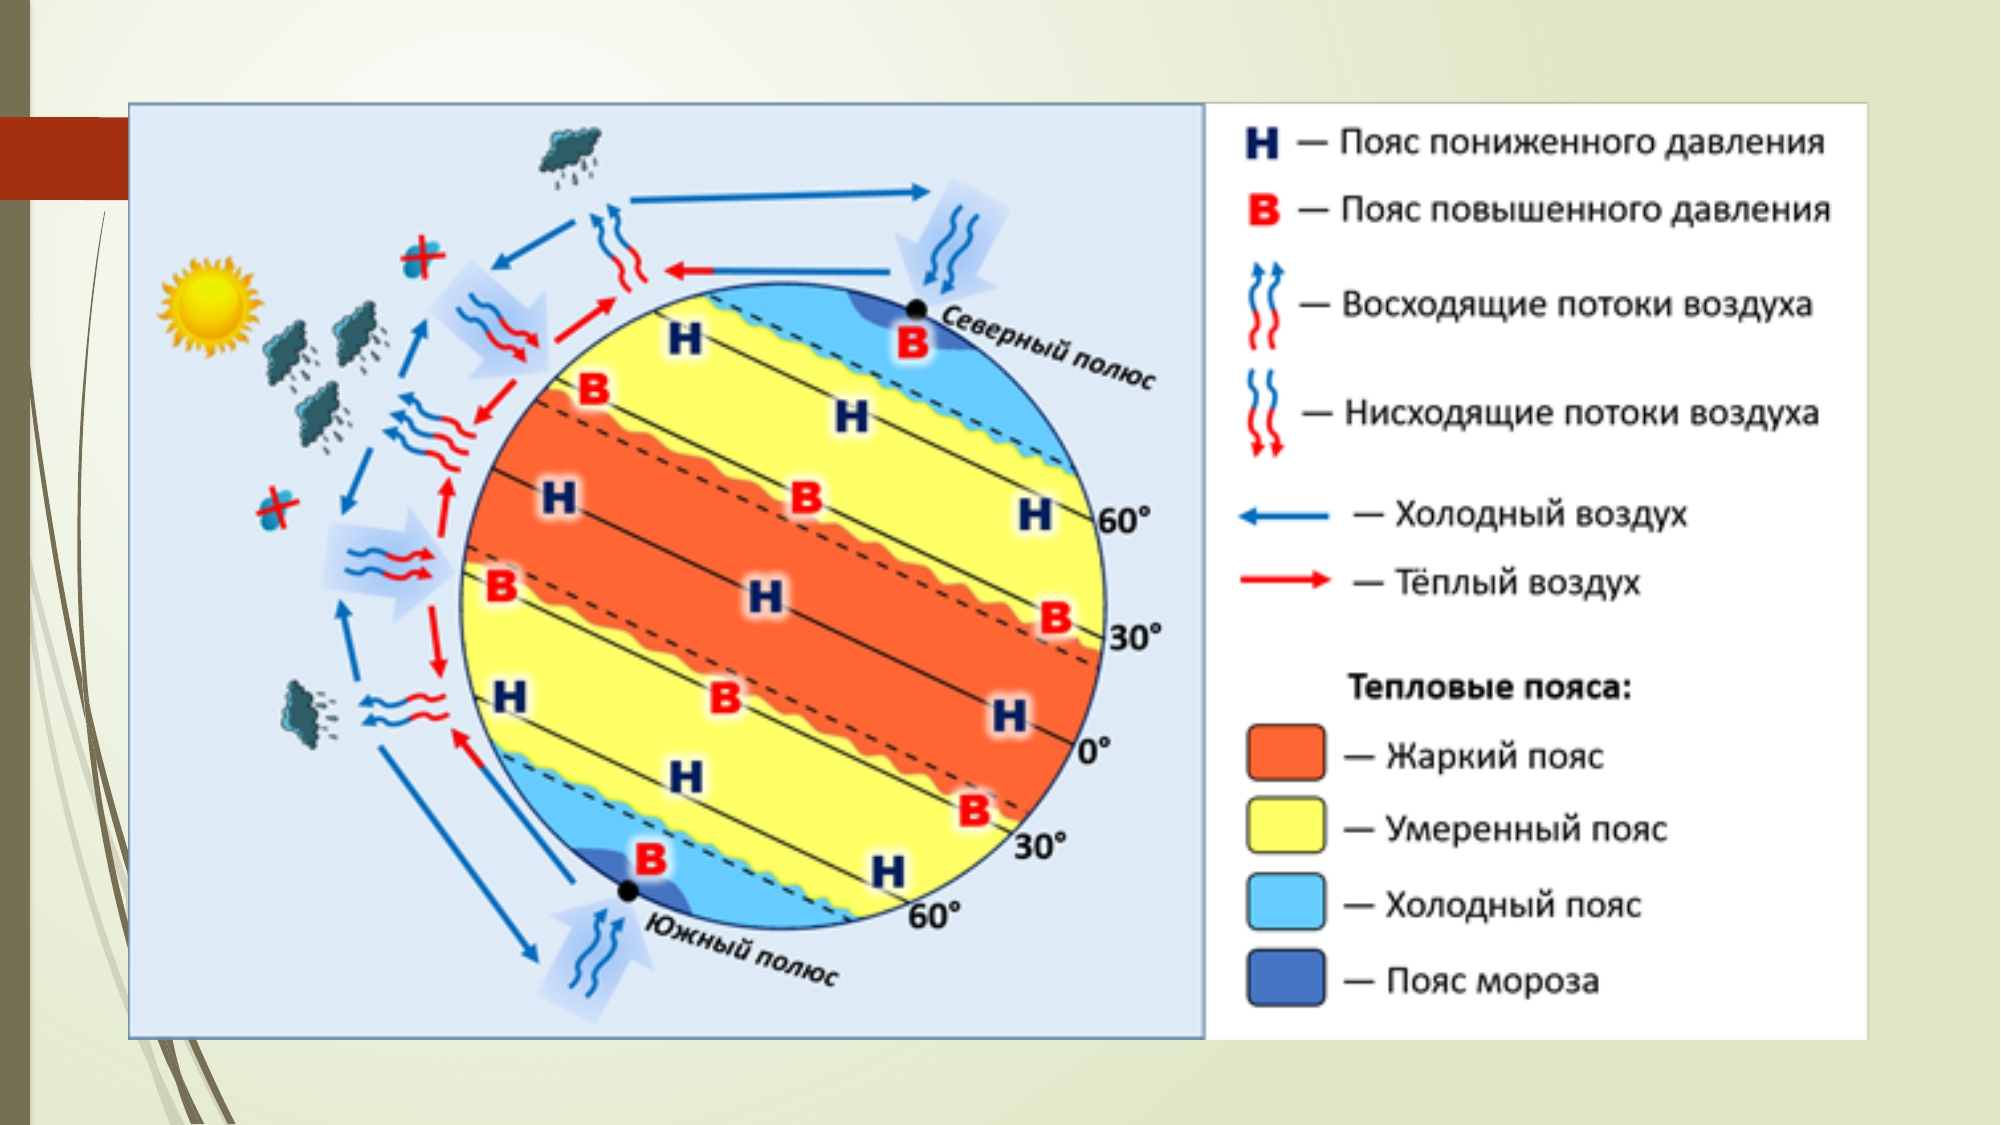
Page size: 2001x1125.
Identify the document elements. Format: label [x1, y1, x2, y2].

list [127, 85, 1872, 1040]
